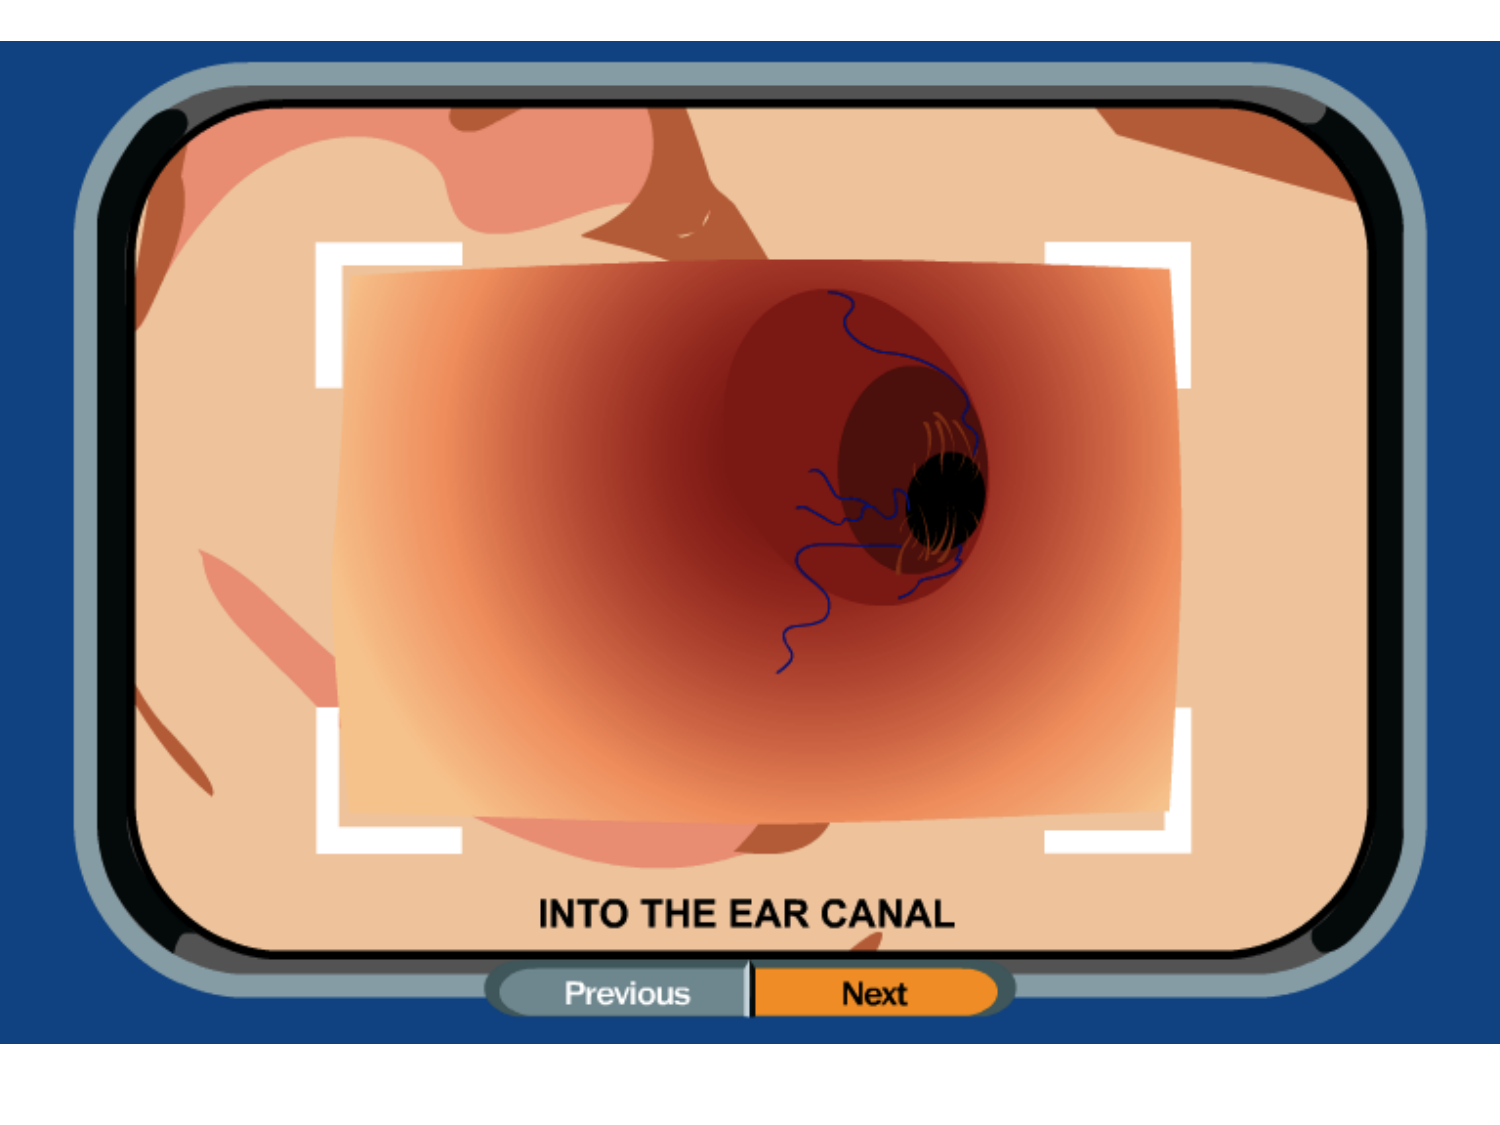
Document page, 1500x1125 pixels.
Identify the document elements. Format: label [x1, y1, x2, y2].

picture [0, 41, 1500, 1044]
